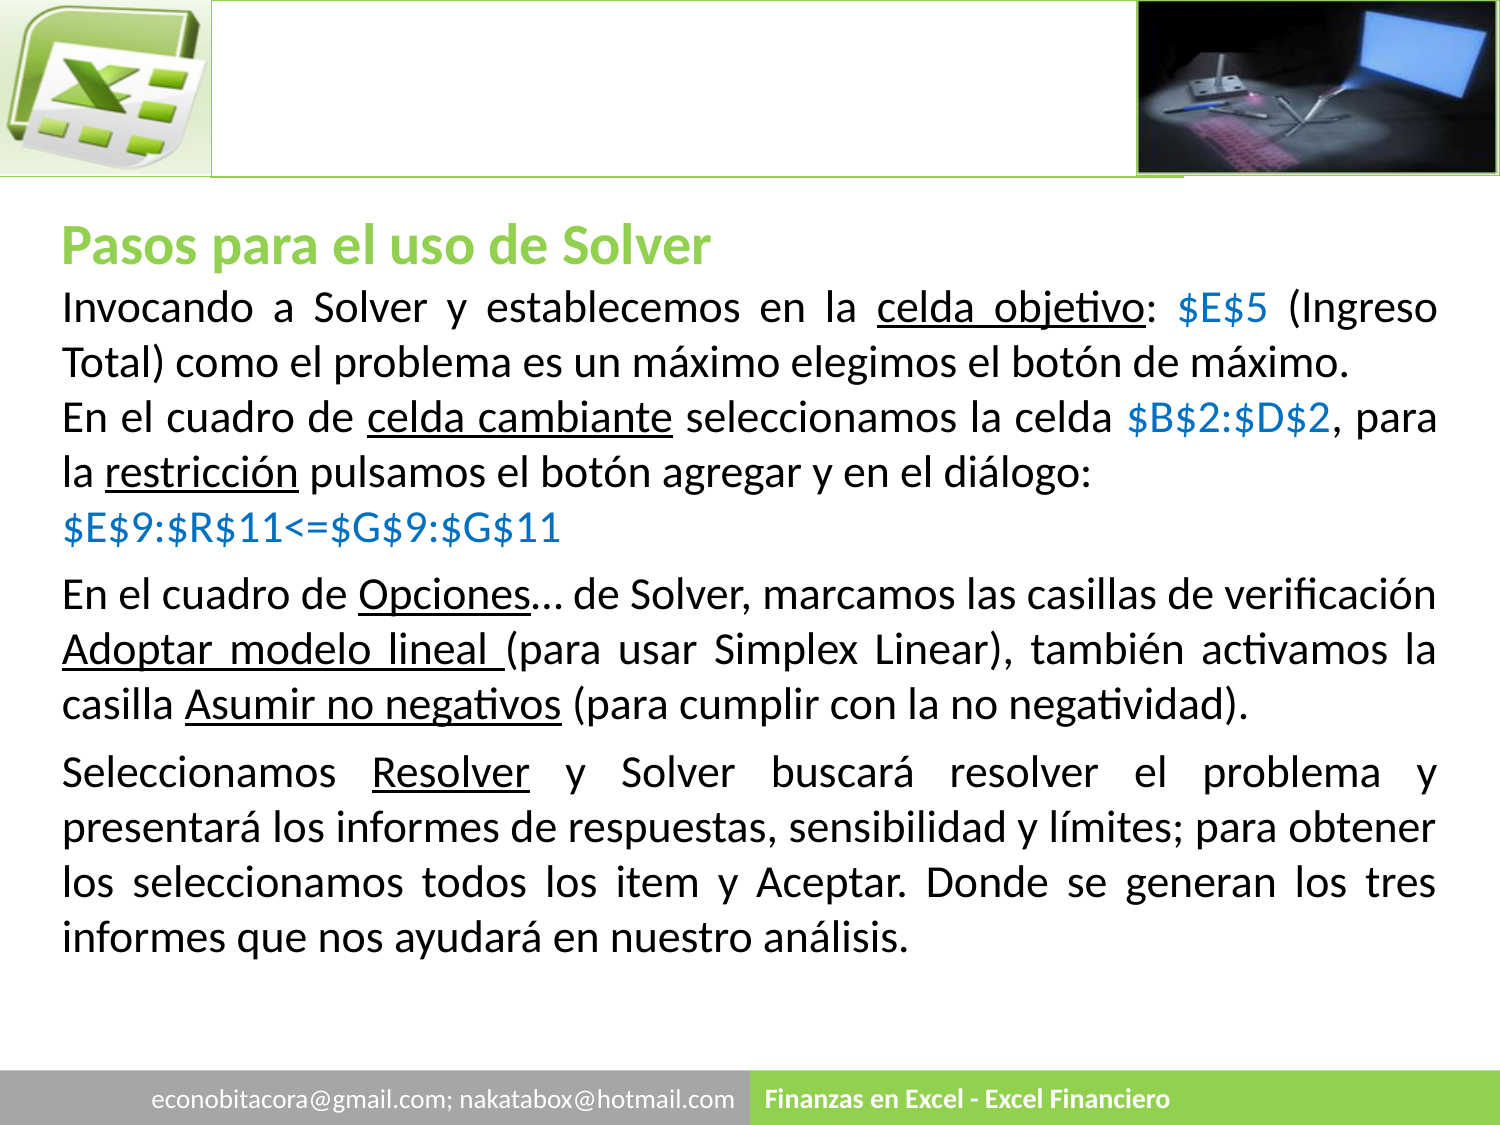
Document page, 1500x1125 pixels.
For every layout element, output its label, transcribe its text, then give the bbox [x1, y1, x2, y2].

text_box Pasos para el uso de Solver Invocando a Solver y establecemos en la celda objetivo: $E$5 (Ingreso Total) como el problema es un máximo elegimos el botón de máximo. En el cuadro de celda cambiante seleccionamos la celda $B$2:$D$2, para la restricción pulsamos el botón agregar y en el diálogo: $E$9:$R$11<=$G$9:$G$11 En el cuadro de Opciones… de Solver, marcamos las casillas de verificación Adoptar modelo lineal (para usar Simplex Linear), también activamos la casilla Asumir no negativos (para cumplir con la no negatividad). Seleccionamos Resolver y Solver buscará resolver el problema y presentará los informes de respuestas, sensibilidad y límites; para obtener los seleccionamos todos los item y Aceptar. Donde se generan los tres informes que nos ayudará en nuestro análisis. [46, 199, 1454, 1043]
text_box econobitacora@gmail.com; nakatabox@hotmail.com [0, 1070, 749, 1125]
picture [1136, 0, 1500, 177]
picture [0, 0, 212, 177]
text_box Finanzas en Excel - Excel Financiero [749, 1070, 1500, 1125]
text_box [212, 0, 1134, 178]
